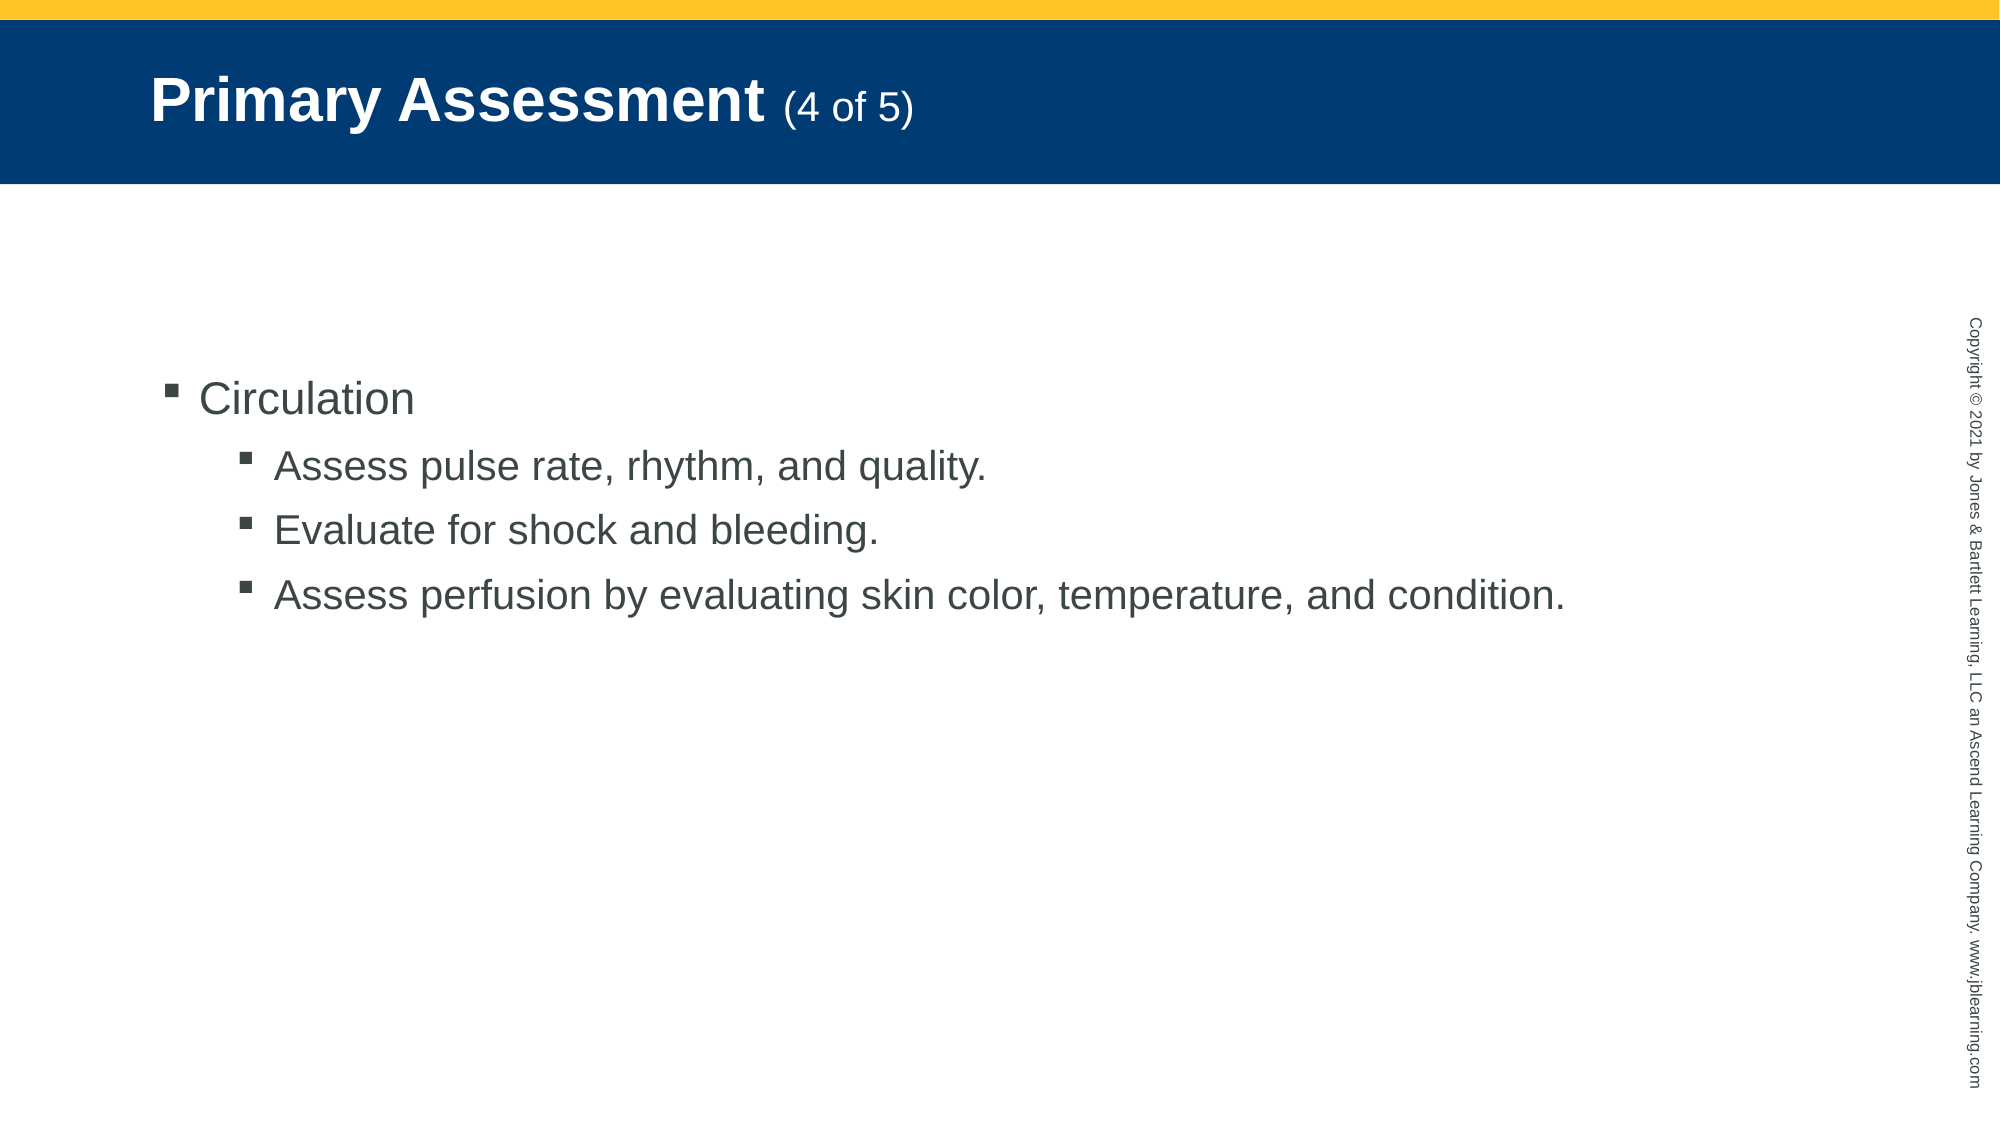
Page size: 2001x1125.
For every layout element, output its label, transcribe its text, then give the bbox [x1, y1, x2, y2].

title Primary Assessment (4 of 5) [0, 19, 2000, 185]
list Circulation Assess pulse rate, rhythm, and quality. Evaluate for shock and bleeding. Assess perfusion by evaluating skin color, temperature, and condition. [146, 361, 1859, 1016]
